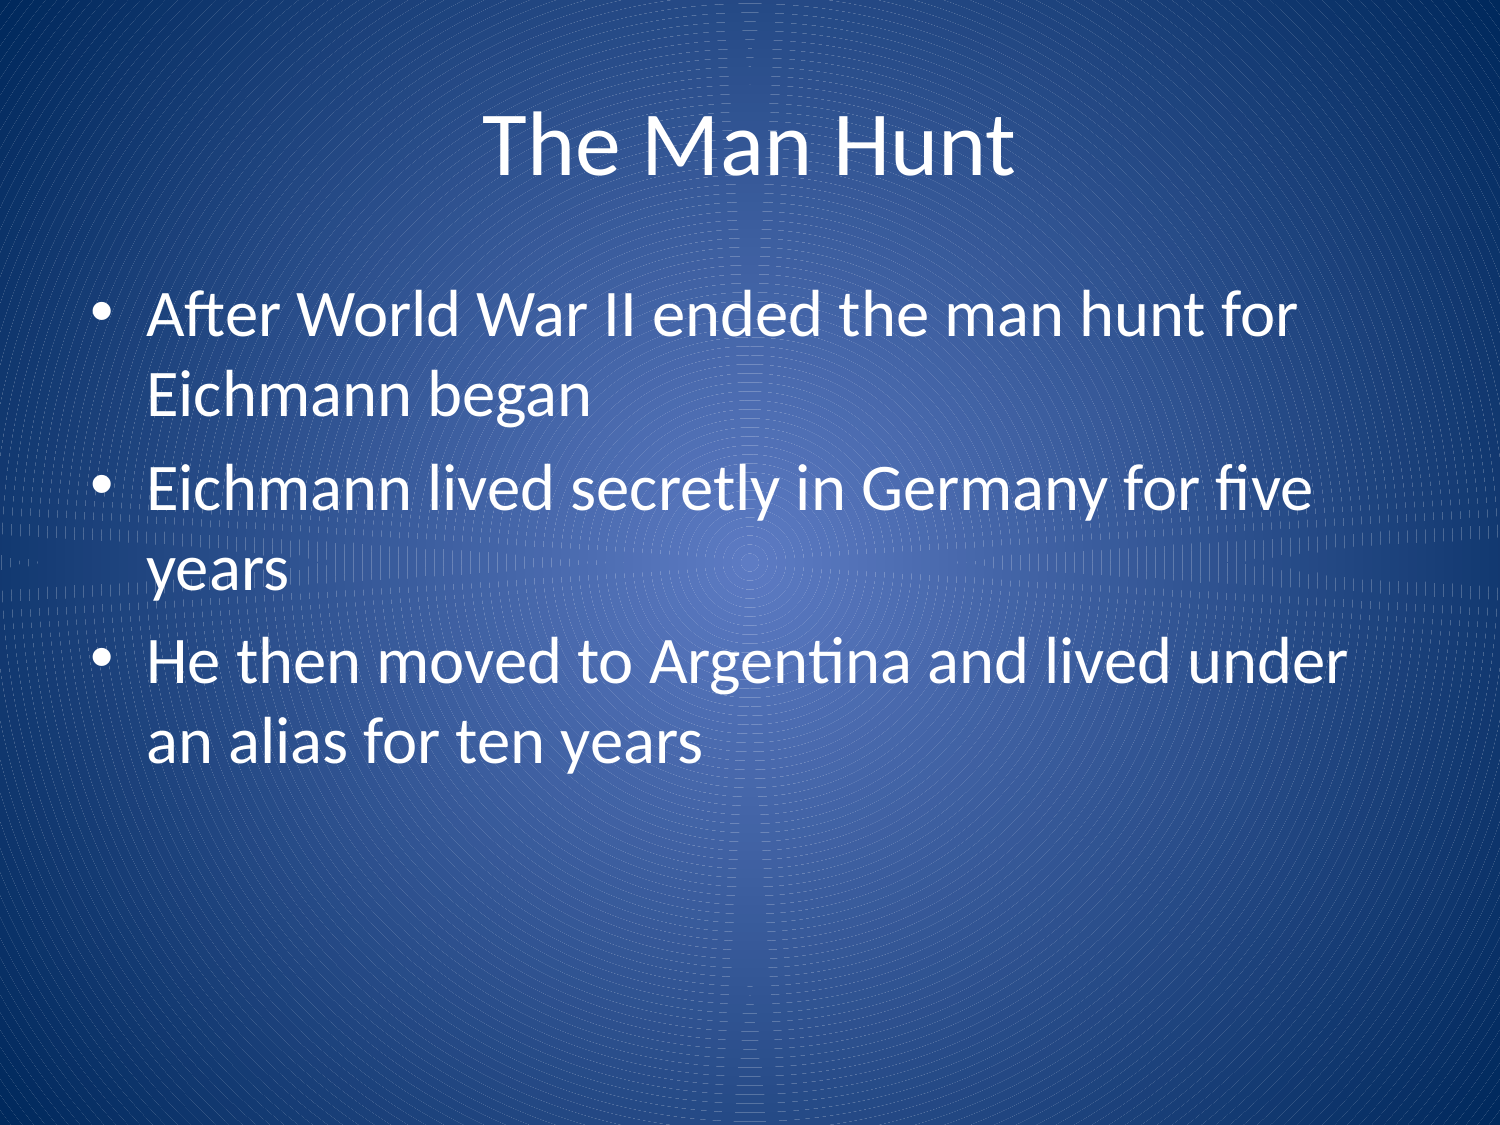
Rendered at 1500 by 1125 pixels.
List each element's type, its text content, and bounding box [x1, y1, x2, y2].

list After World War II ended the man hunt for Eichmann began Eichmann lived secretly in Germany for five years He then moved to Argentina and lived under an alias for ten years [75, 262, 1425, 1005]
title The Man Hunt [75, 45, 1425, 233]
